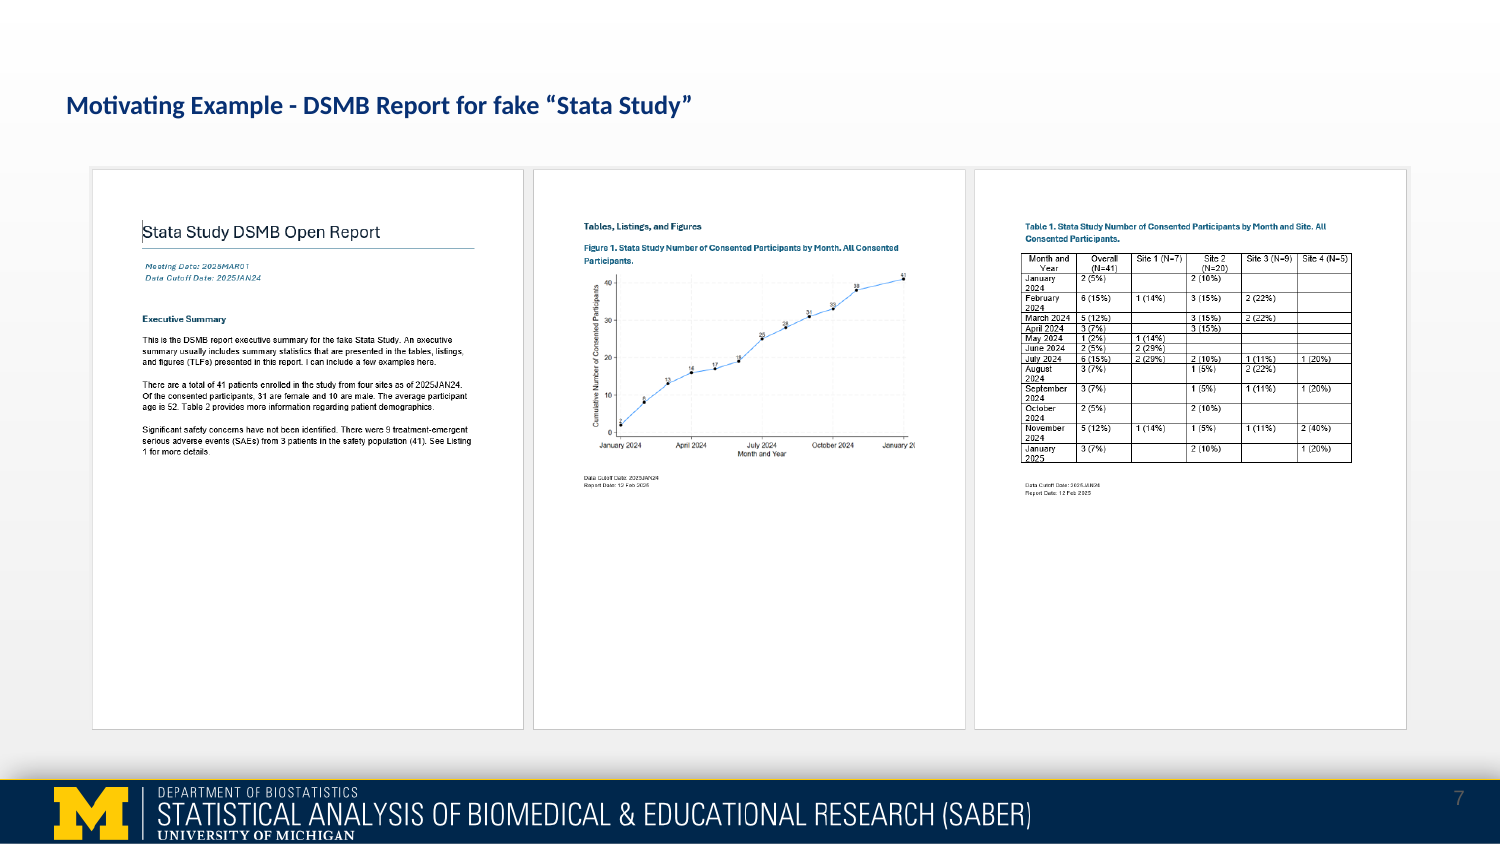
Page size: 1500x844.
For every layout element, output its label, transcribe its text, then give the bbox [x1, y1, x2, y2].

picture [89, 166, 1411, 735]
slide_number 7 [1389, 764, 1480, 830]
picture [54, 787, 1030, 840]
title Motivating Example - DSMB Report for fake “Stata Study” [51, 72, 1449, 167]
